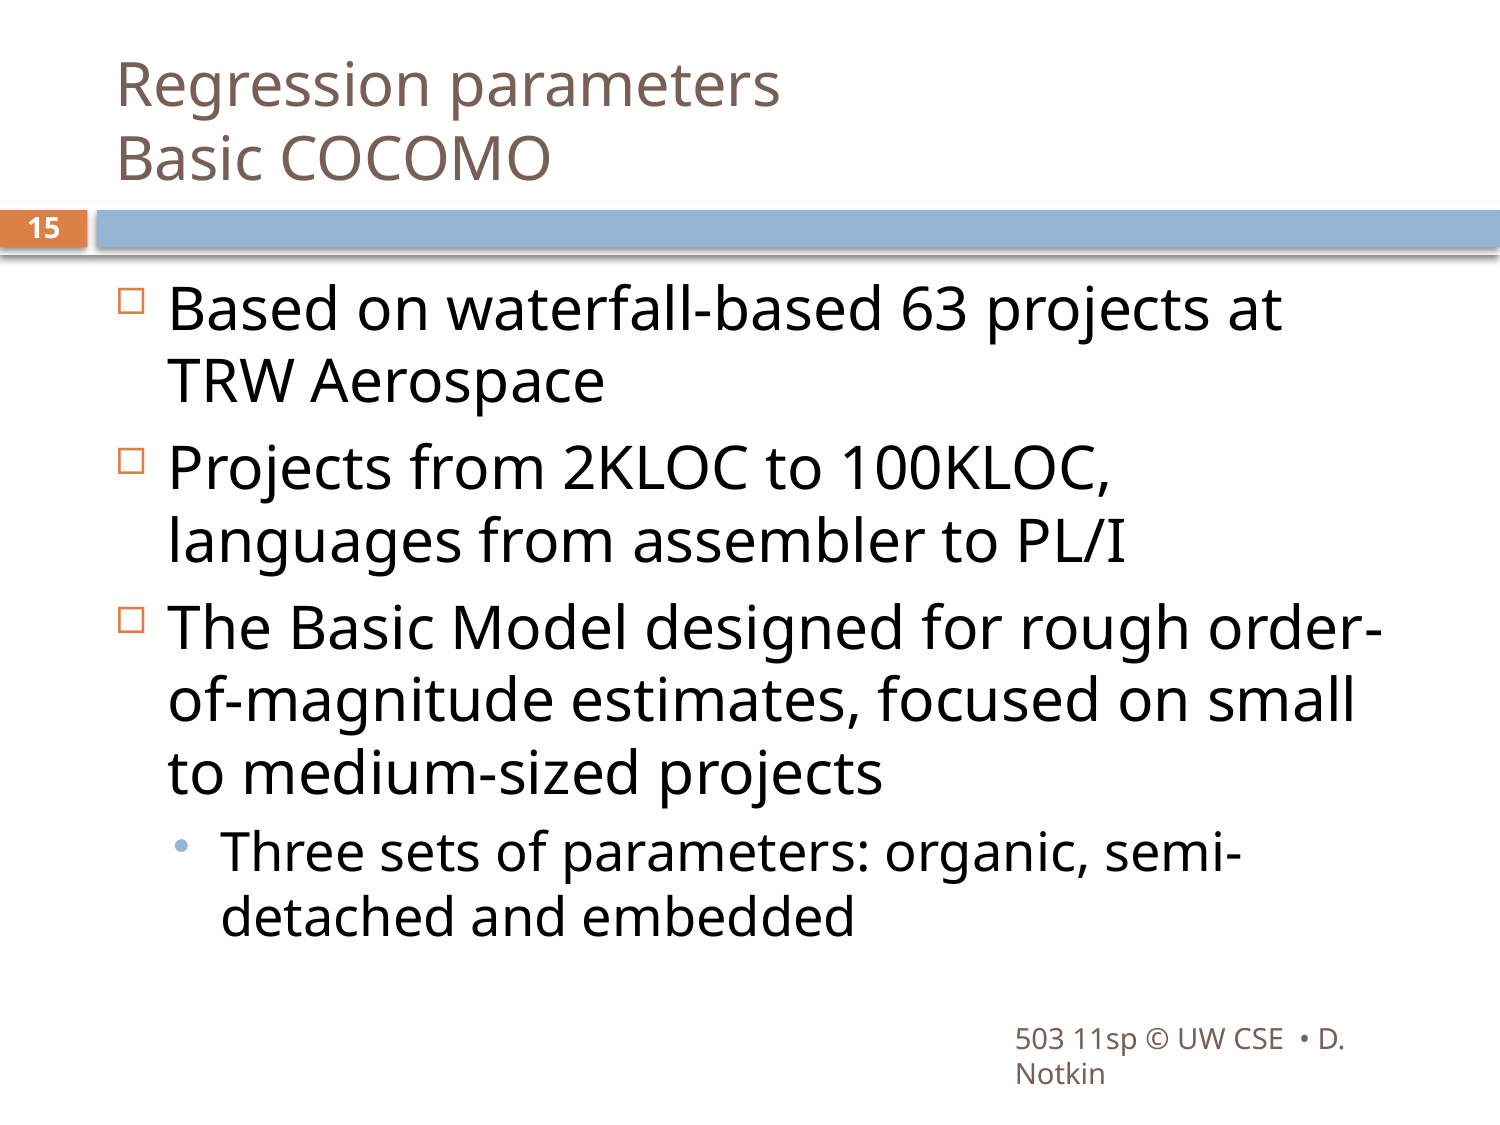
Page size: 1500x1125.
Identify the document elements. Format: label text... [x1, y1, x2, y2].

list Based on waterfall-based 63 projects at TRW Aerospace Projects from 2KLOC to 100KLOC, languages from assembler to PL/I The Basic Model designed for rough order-of-magnitude estimates, focused on small to medium-sized projects Three sets of parameters: organic, semi-detached and embedded [100, 262, 1438, 1000]
title Regression parameters Basic COCOMO [100, 37, 1438, 200]
slide_number 15 [0, 208, 88, 249]
slide_number 503 11sp © UW CSE • D. Notkin [999, 1025, 1438, 1085]
